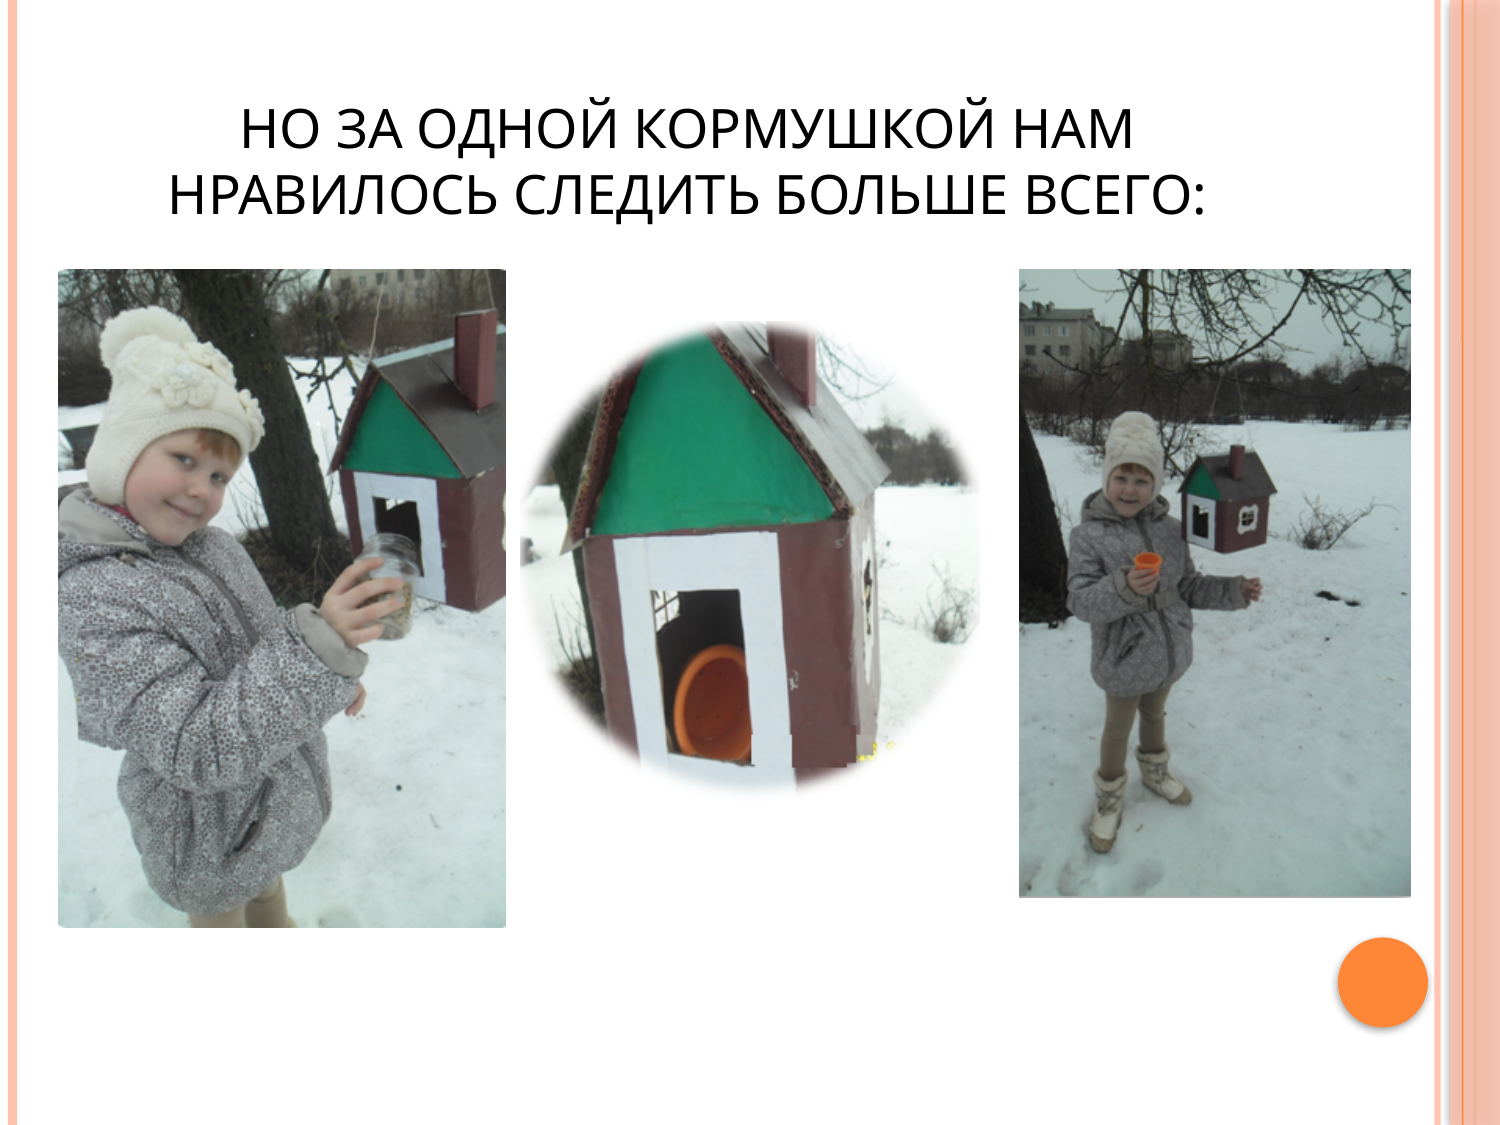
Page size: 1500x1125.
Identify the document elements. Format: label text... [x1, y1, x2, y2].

picture [1018, 268, 1411, 899]
title Но за одной кормушкой нам нравилось следить больше всего: [75, 45, 1300, 233]
picture [519, 321, 981, 804]
picture [58, 268, 506, 928]
